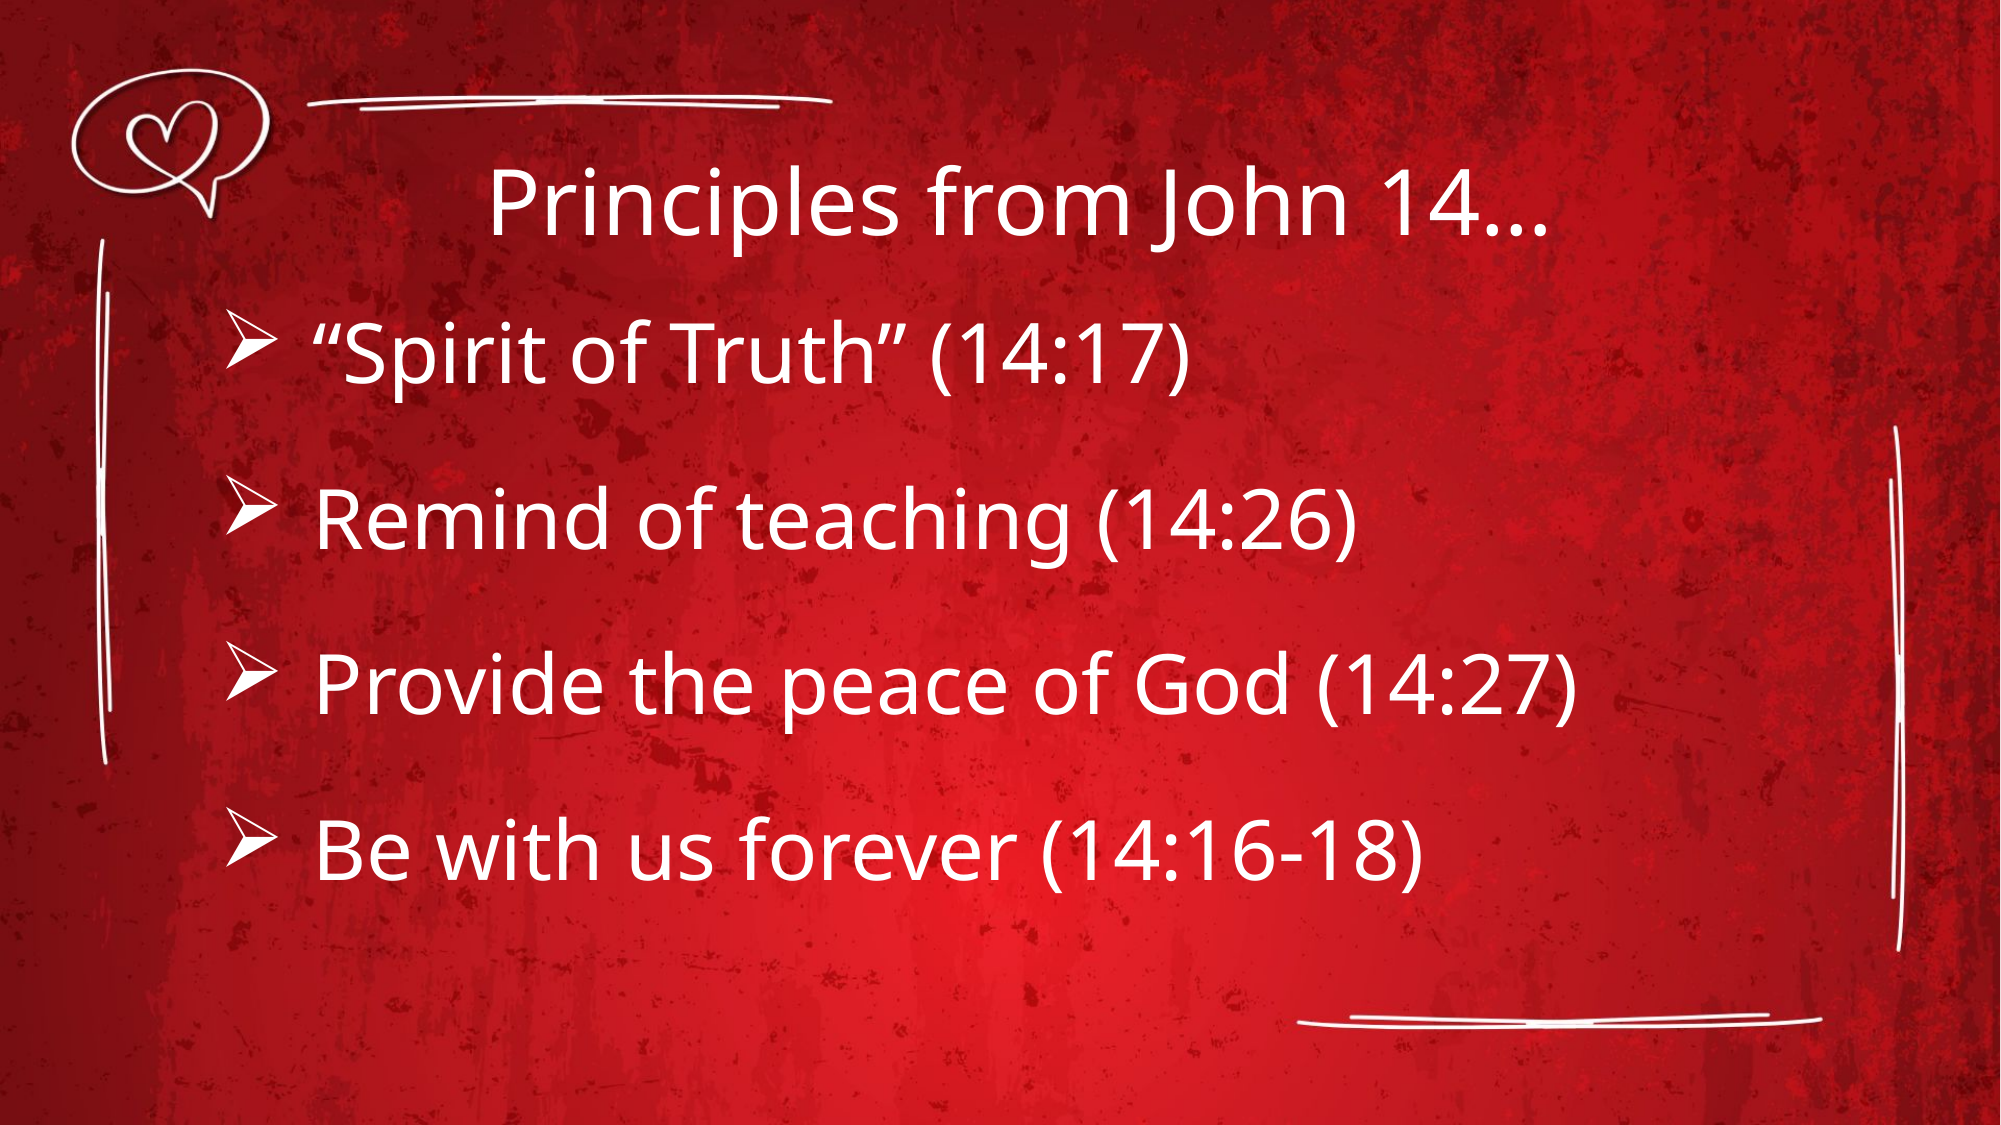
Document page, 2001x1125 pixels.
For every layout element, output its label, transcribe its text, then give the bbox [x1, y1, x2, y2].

list “Spirit of Truth” (14:17) Remind of teaching (14:26) Provide the peace of God (14:27) Be with us forever (14:16-18) [204, 262, 1841, 915]
title Principles from John 14… [297, 120, 1743, 263]
picture [0, 0, 2001, 1125]
